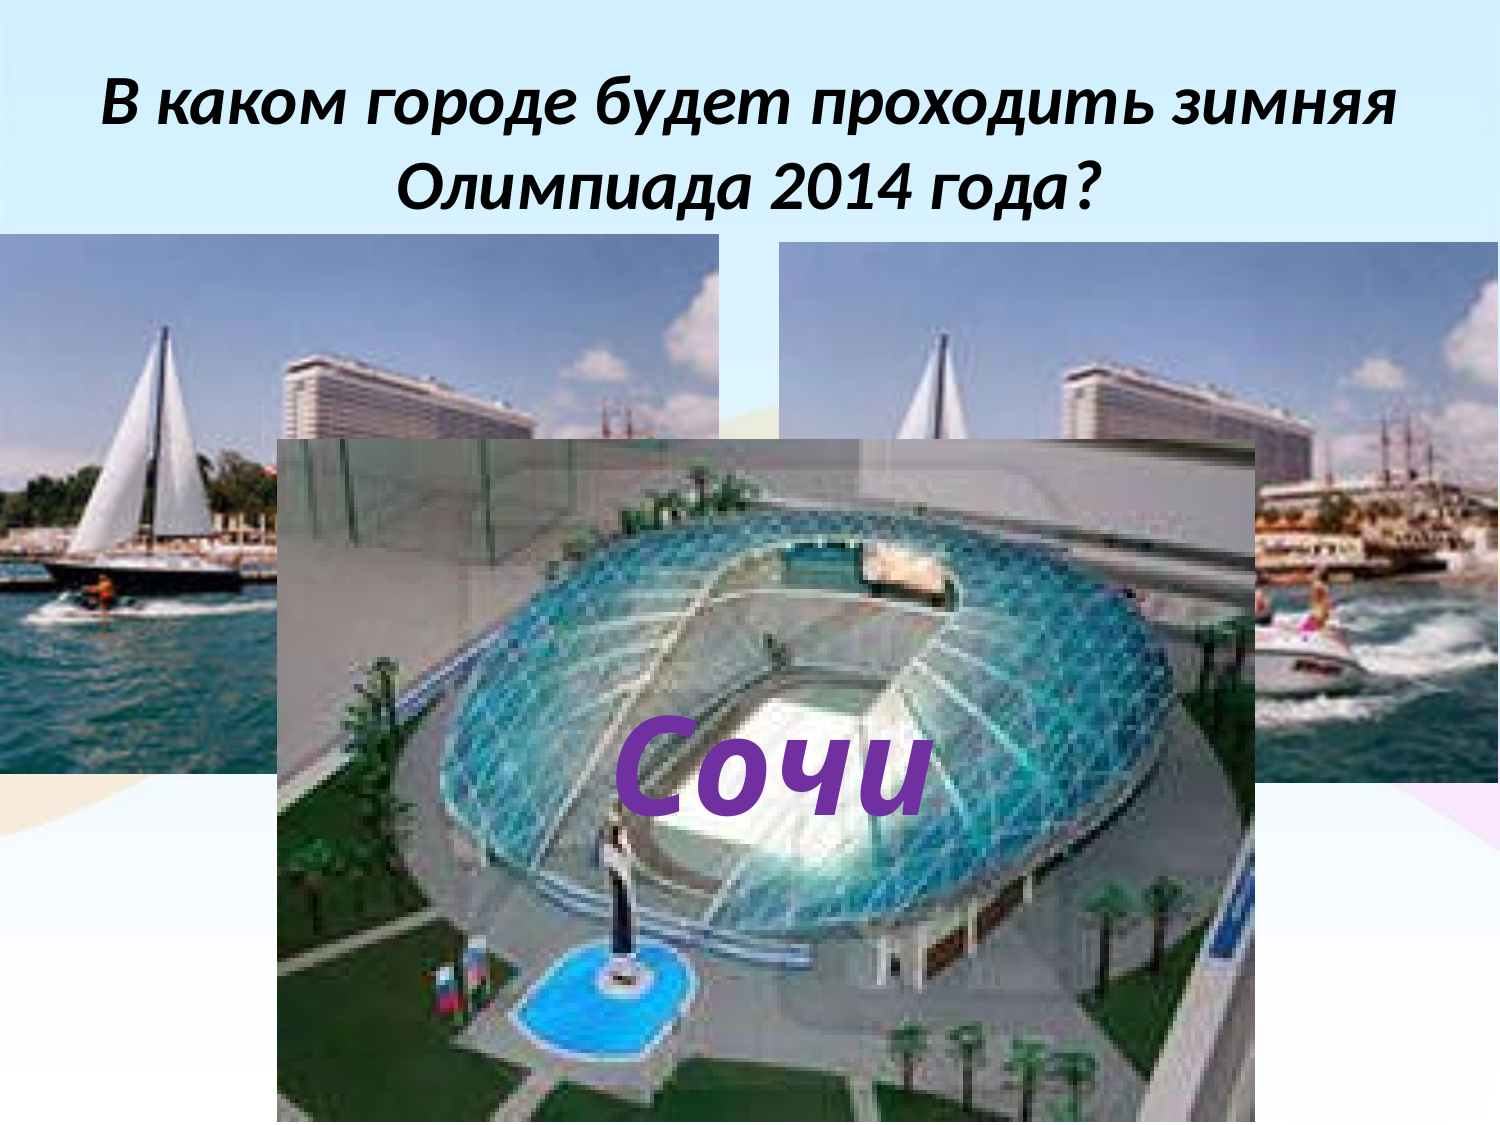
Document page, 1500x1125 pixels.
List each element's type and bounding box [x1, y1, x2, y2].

picture [0, 0, 1500, 1125]
list [0, 234, 719, 774]
